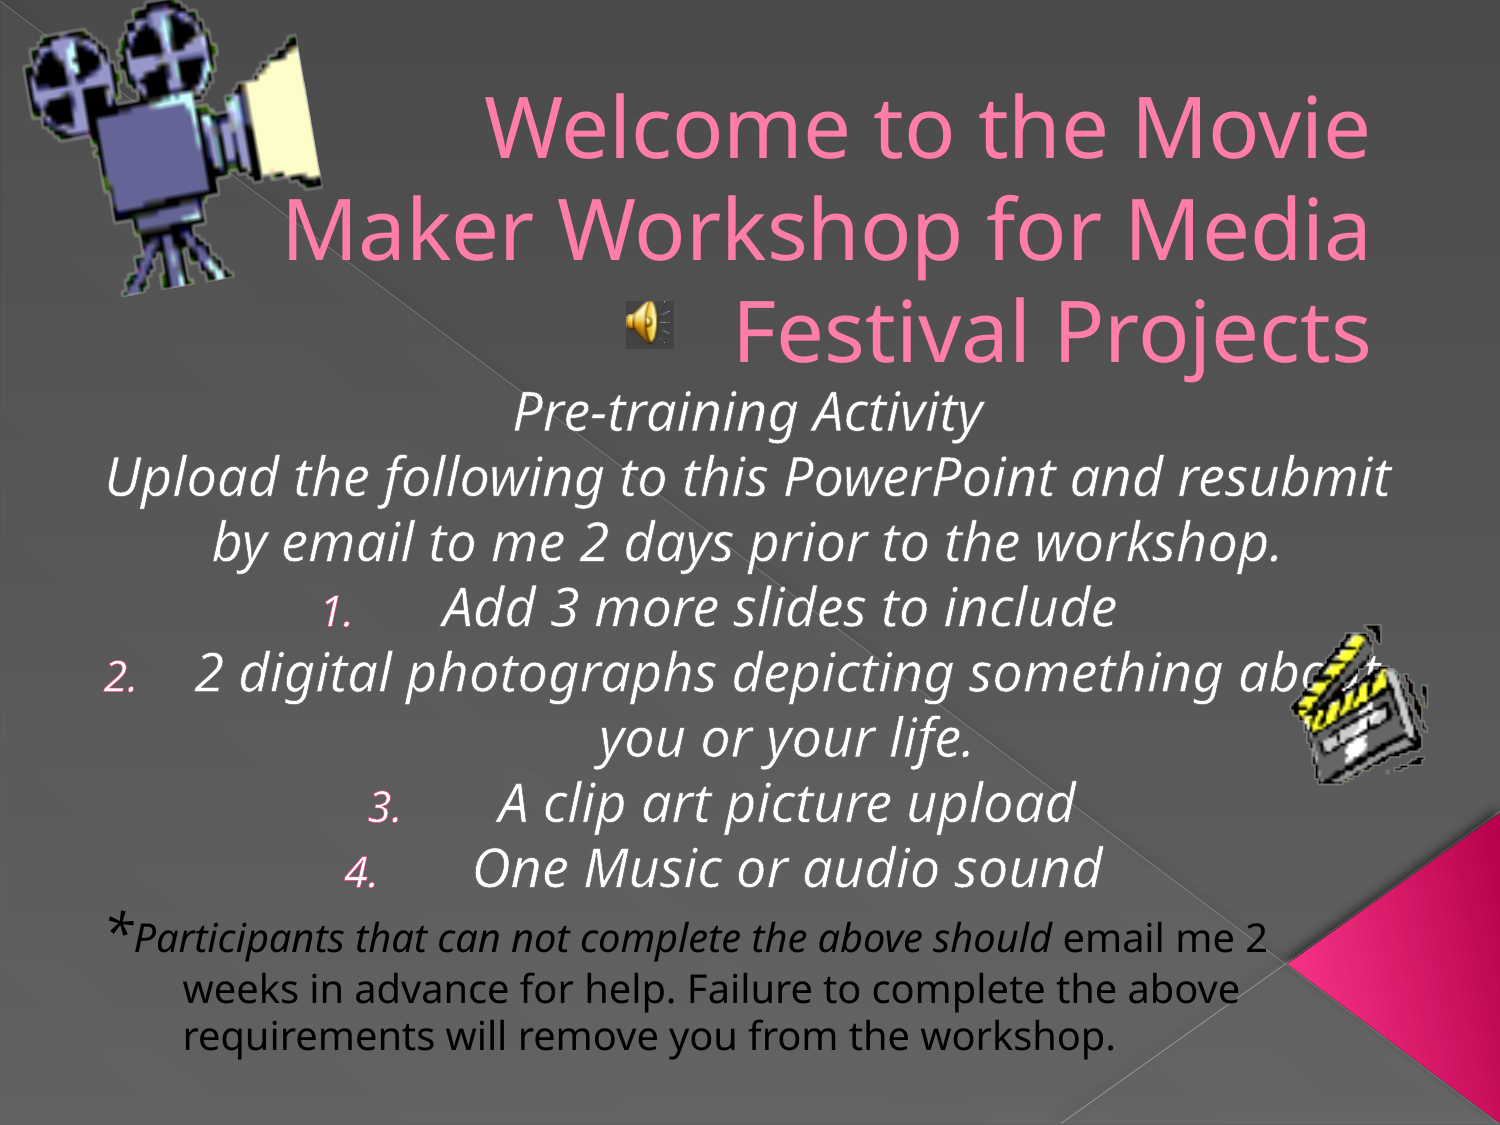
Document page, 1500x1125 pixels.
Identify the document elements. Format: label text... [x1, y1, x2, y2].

picture [624, 299, 676, 351]
title Welcome to the Movie Maker Workshop for Media Festival Projects [112, 62, 1388, 369]
picture [3, 0, 333, 306]
subtitle Pre-training Activity Upload the following to this PowerPoint and resubmit by email to me 2 days prior to the workshop. Add 3 more slides to include 2 digital photographs depicting something about you or your life. A clip art picture upload One Music or audio sound *Participants that can not complete the above should email me 2 weeks in advance for help. Failure to complete the above requirements will remove you from the workshop. [88, 369, 1412, 1125]
picture [1274, 612, 1451, 788]
